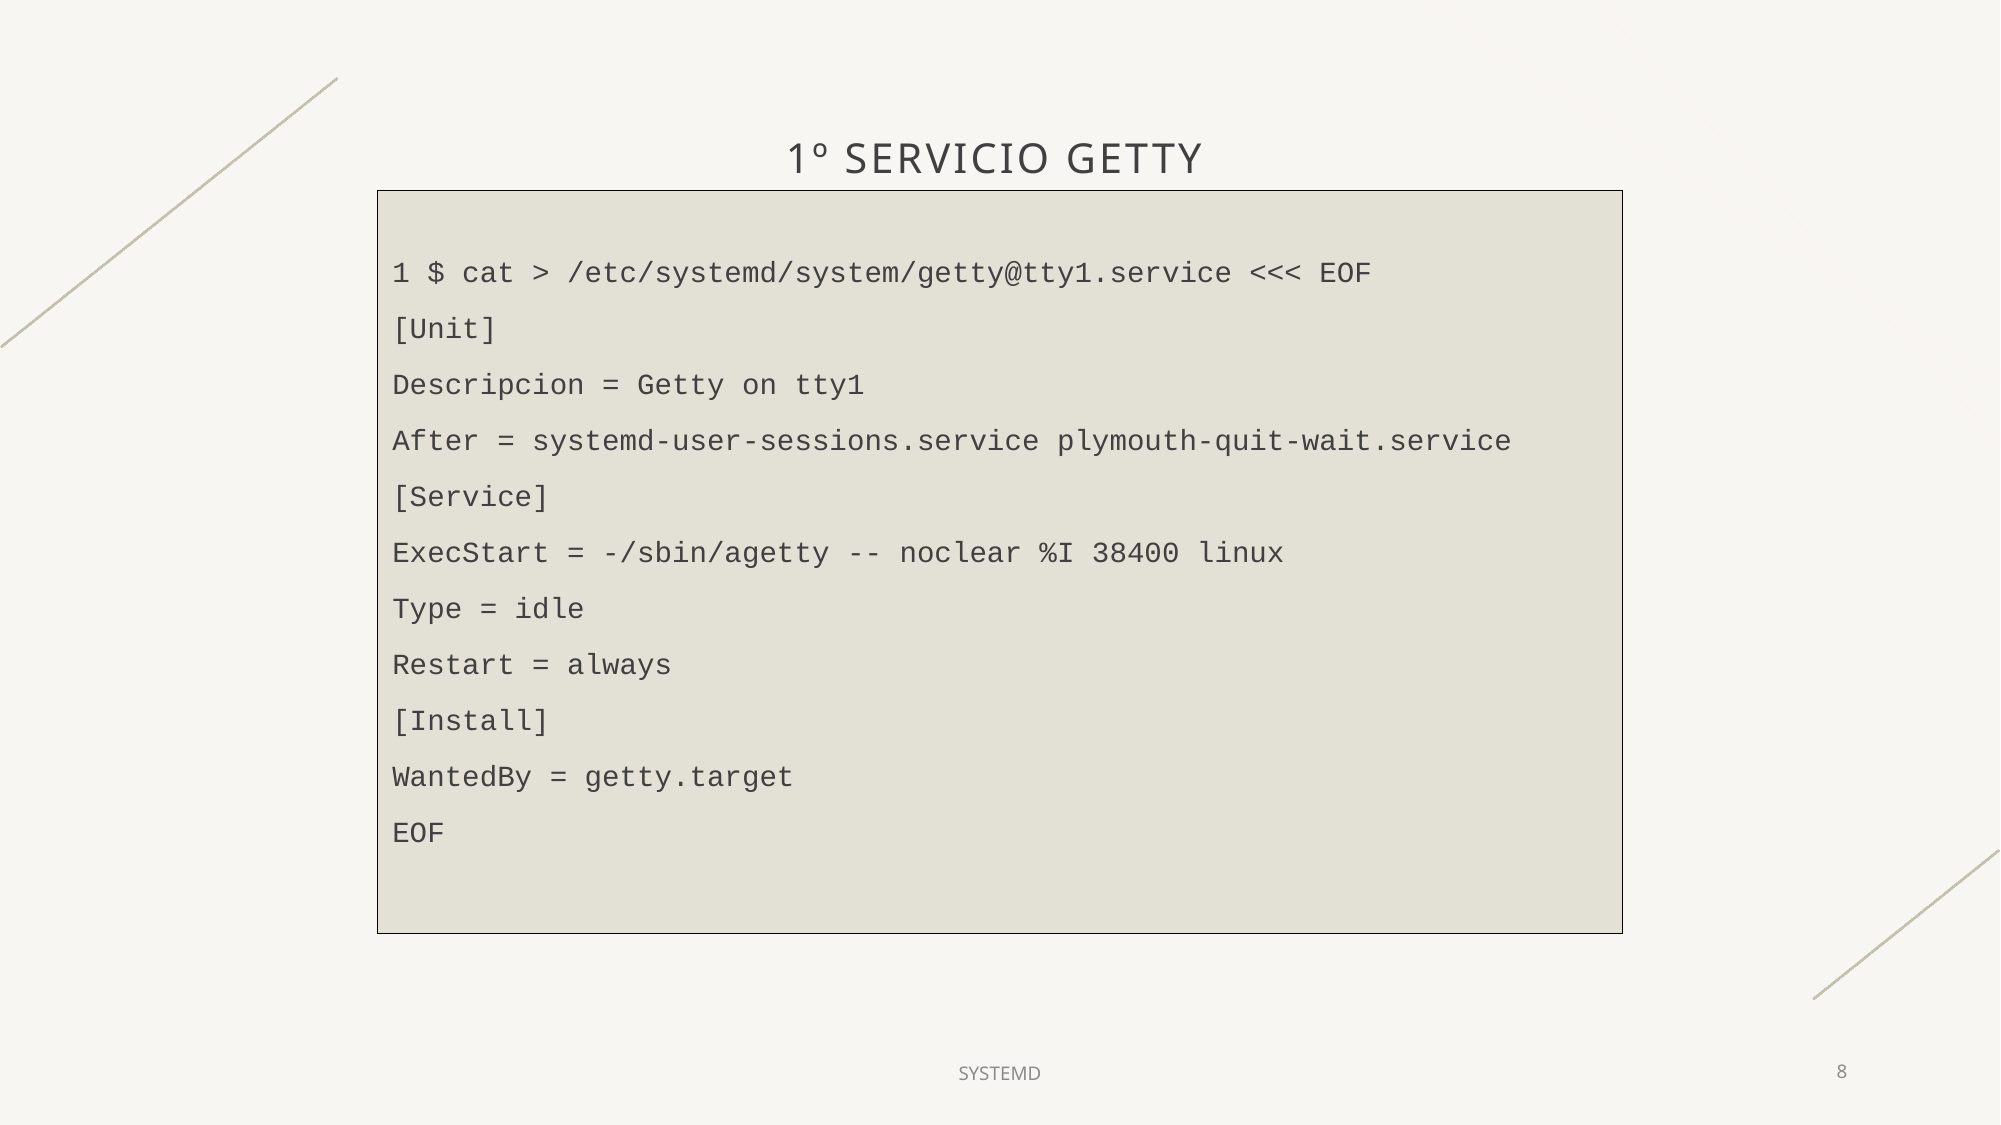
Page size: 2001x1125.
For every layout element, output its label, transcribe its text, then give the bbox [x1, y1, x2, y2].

footer SYSTEMD [662, 1042, 1338, 1103]
picture [0, 77, 338, 348]
slide_number 8 [1412, 1042, 1863, 1103]
picture [1812, 849, 2000, 1000]
list 1º SERVICIO GETTY [663, 130, 1325, 190]
list 1 $ cat > /etc/systemd/system/getty@tty1.service <<< EOF [Unit] Descripcion = Getty on tty1 After = systemd-user-sessions.service plymouth-quit-wait.service [Service] ExecStart = -/sbin/agetty -- noclear %I 38400 linux Type = idle Restart = always [Install] WantedBy = getty.target EOF [377, 190, 1623, 934]
